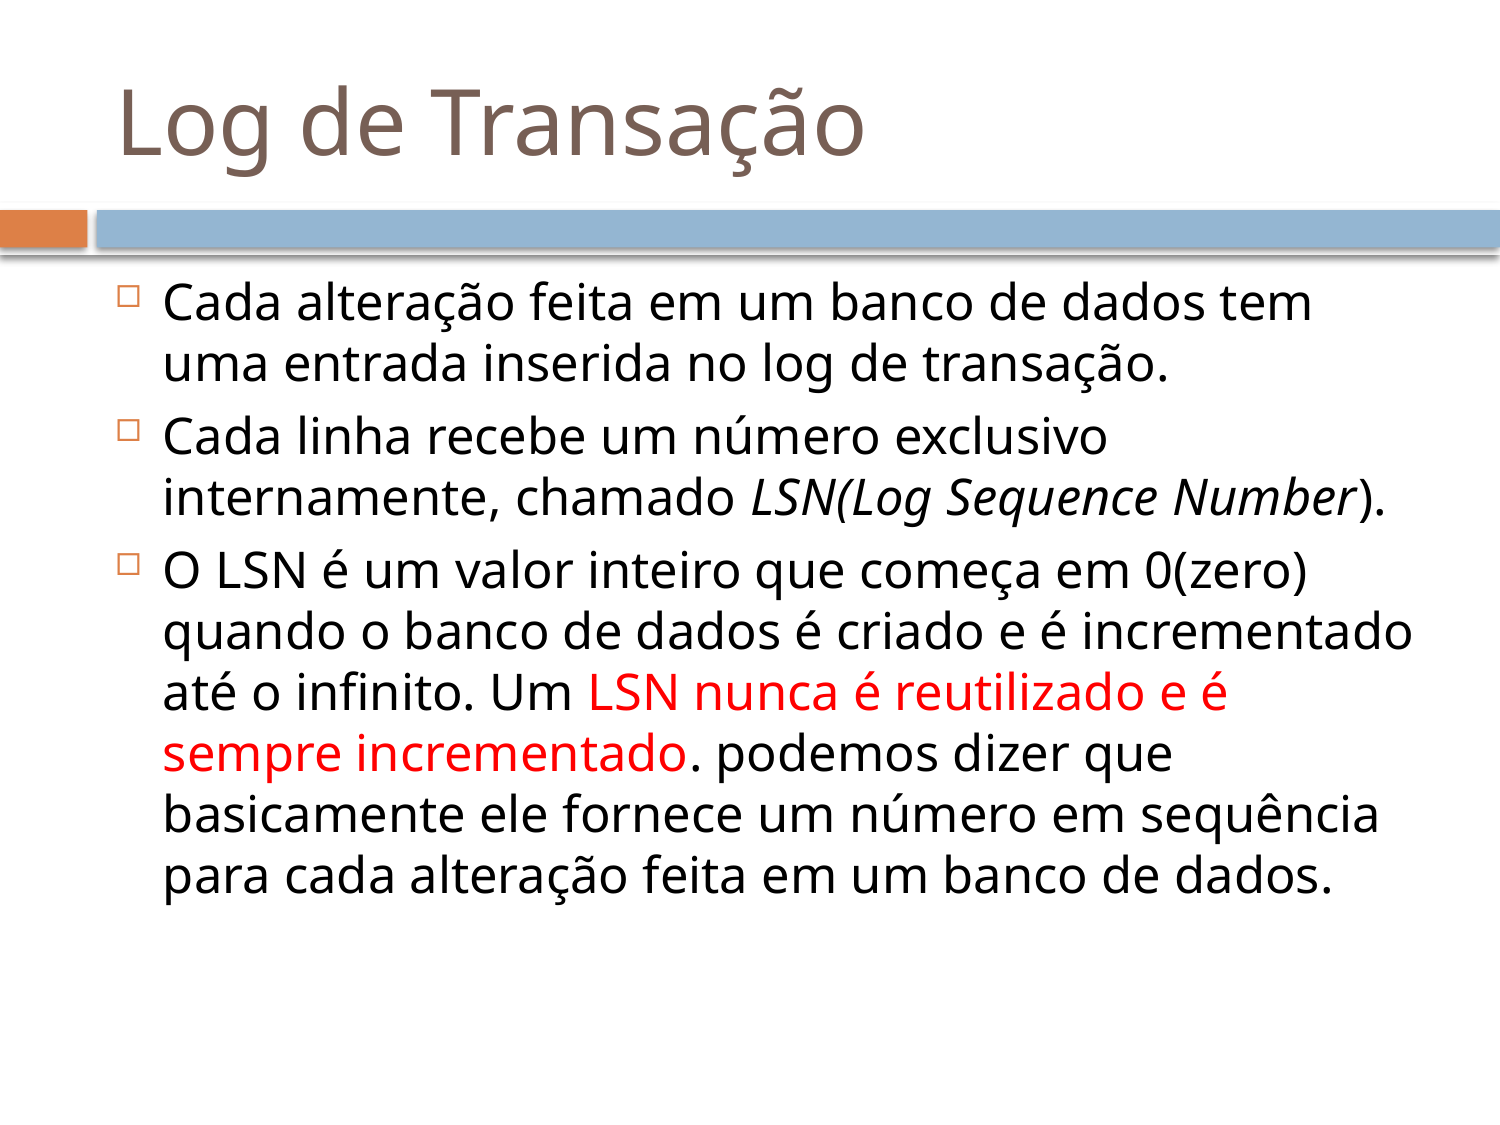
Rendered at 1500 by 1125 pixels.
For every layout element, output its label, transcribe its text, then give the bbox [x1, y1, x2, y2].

title Log de Transação [100, 37, 1438, 200]
list Cada alteração feita em um banco de dados tem uma entrada inserida no log de transação. Cada linha recebe um número exclusivo internamente, chamado LSN(Log Sequence Number). O LSN é um valor inteiro que começa em 0(zero) quando o banco de dados é criado e é incrementado até o infinito. Um LSN nunca é reutilizado e é sempre incrementado. podemos dizer que basicamente ele fornece um número em sequência para cada alteração feita em um banco de dados. [100, 262, 1438, 1000]
